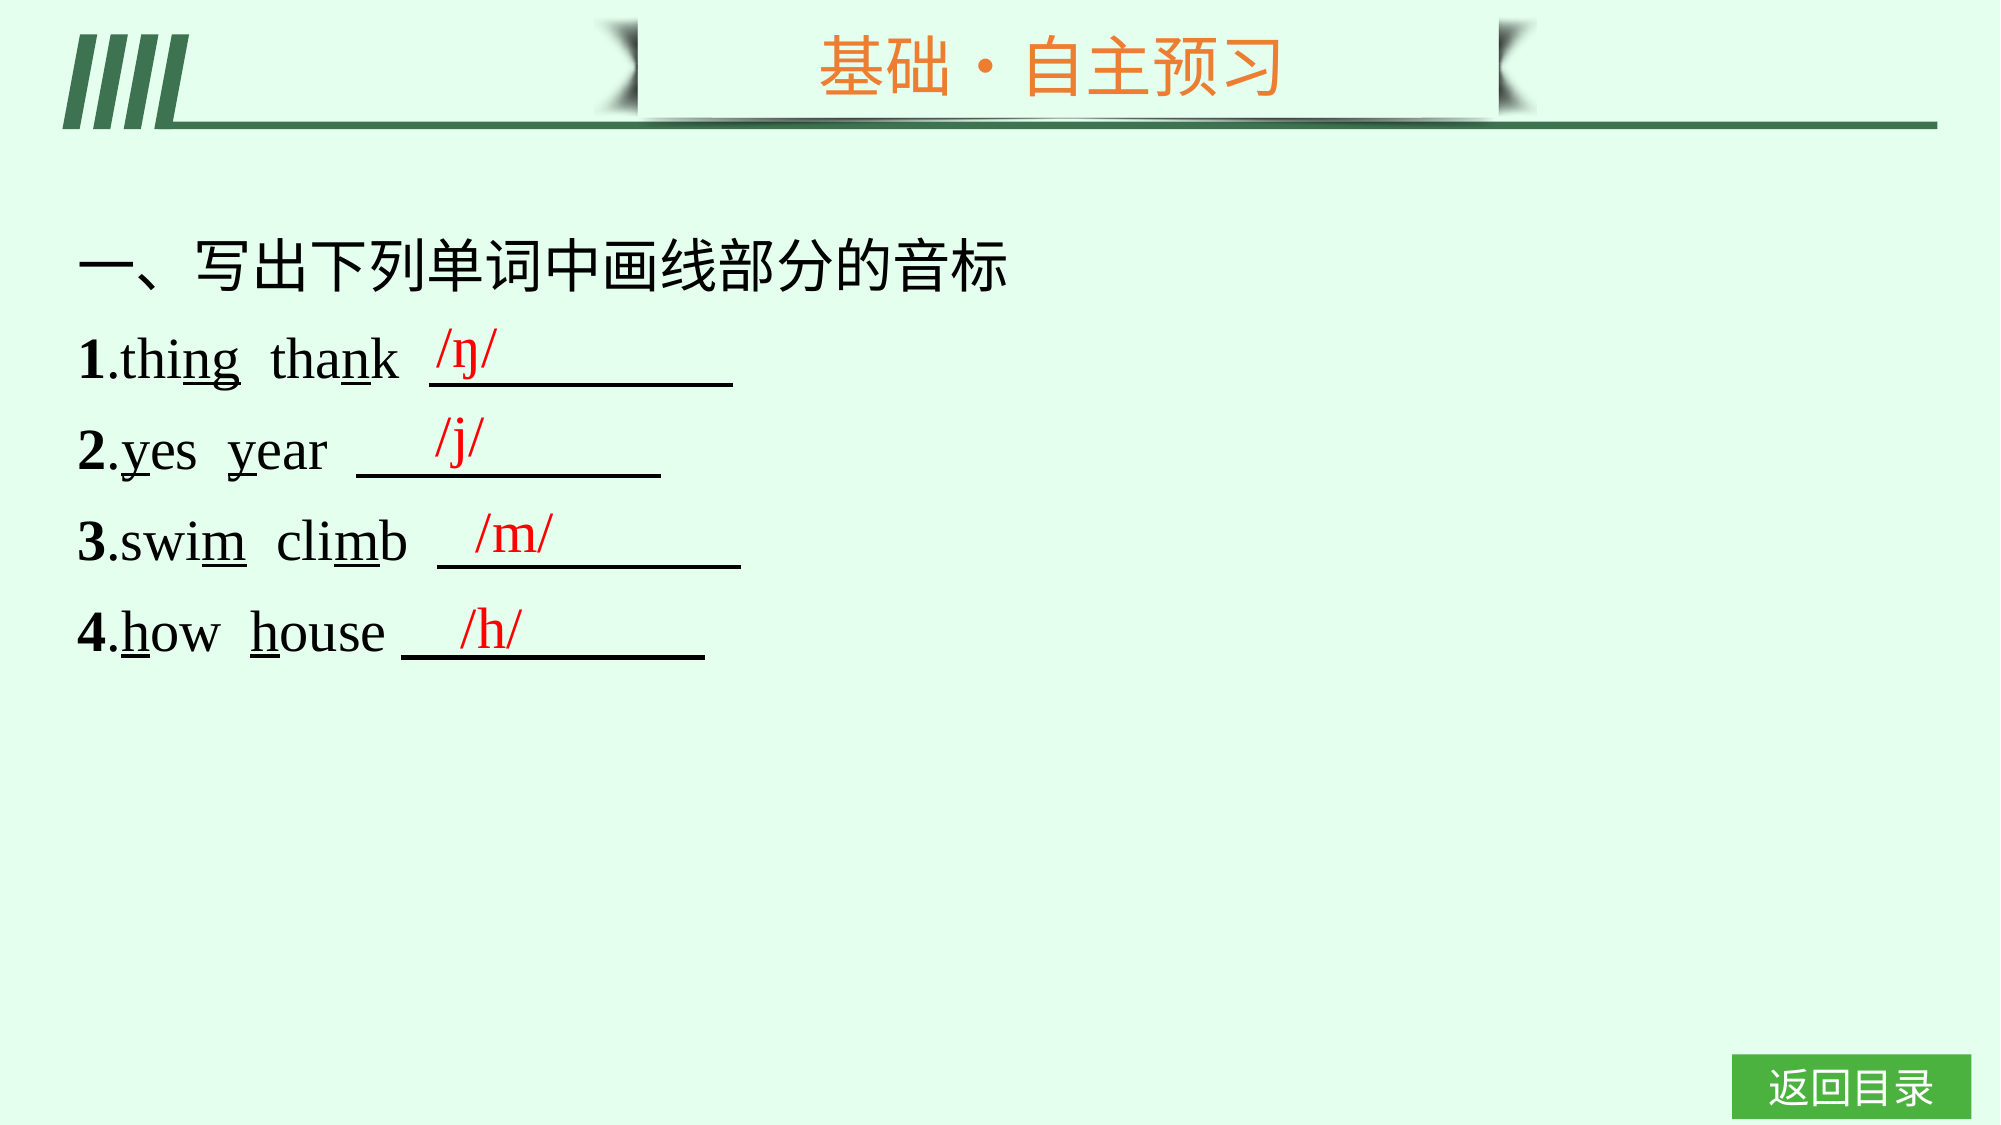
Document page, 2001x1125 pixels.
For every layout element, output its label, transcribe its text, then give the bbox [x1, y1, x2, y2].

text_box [62, 34, 1938, 130]
text_box /ŋ/ [421, 287, 513, 387]
text_box /m/ [460, 472, 569, 571]
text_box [594, 16, 1537, 127]
text_box /j/ [421, 376, 500, 476]
text_box 一、写出下列单词中画线部分的音标 1.thing thank 2.yes year 3.swim climb 4.how house [62, 200, 1938, 671]
text_box /h/ [446, 568, 538, 668]
